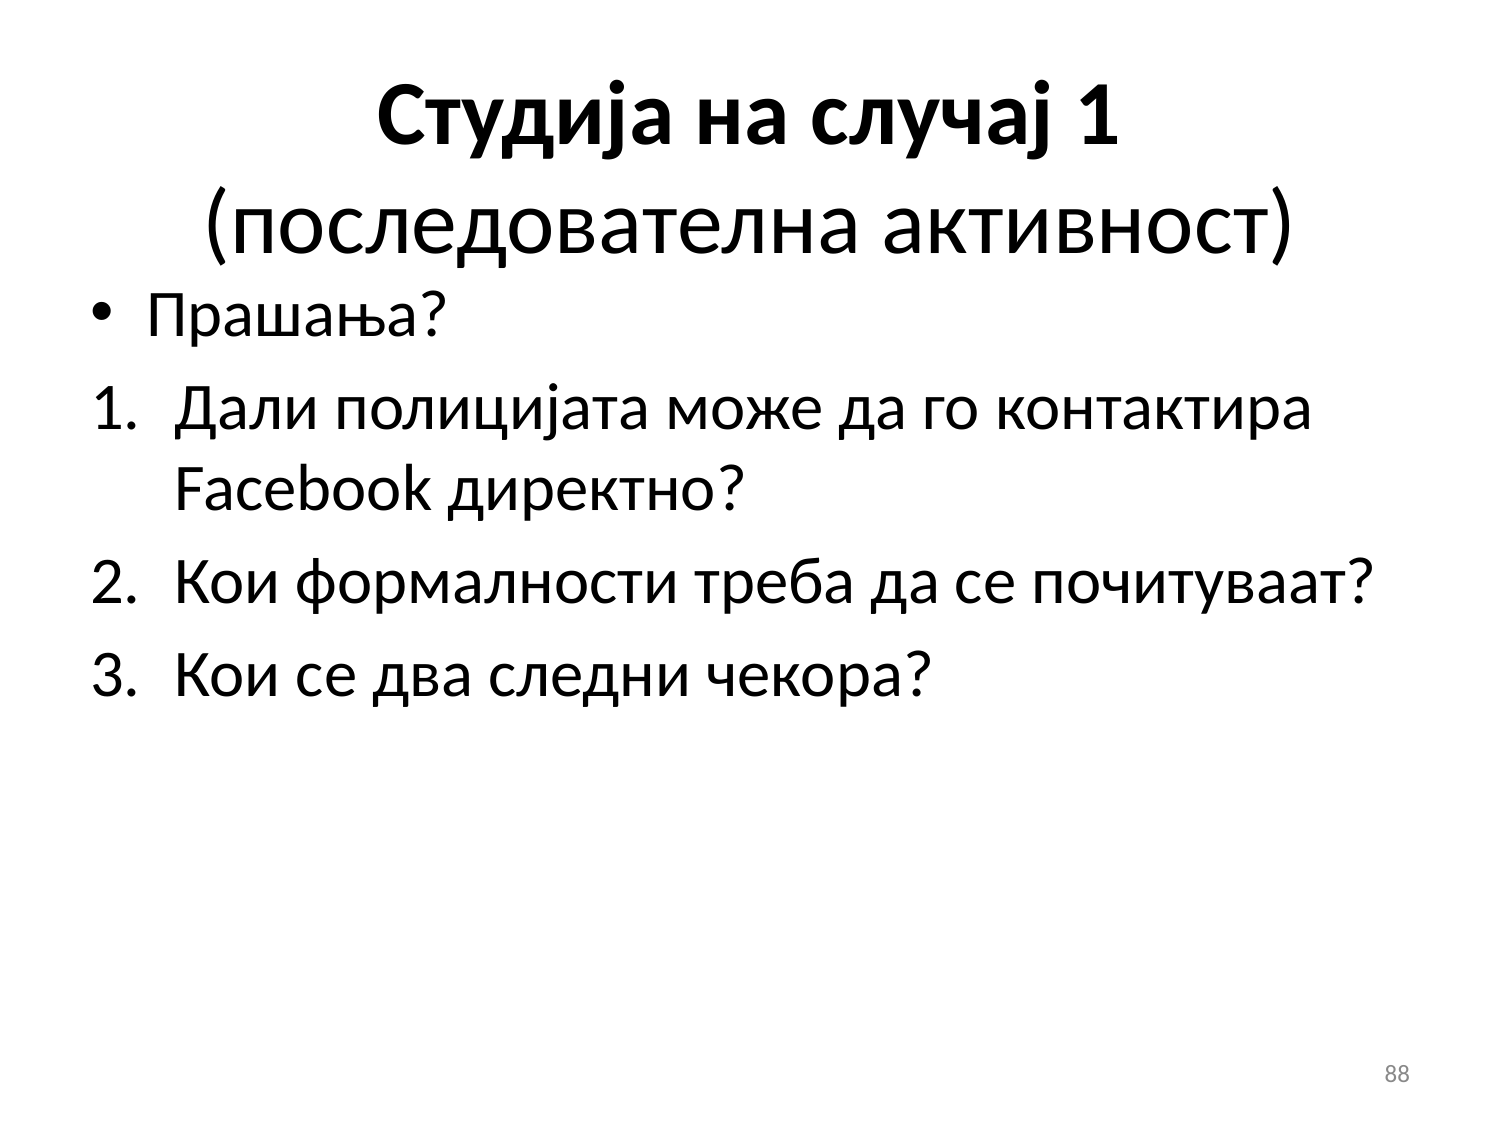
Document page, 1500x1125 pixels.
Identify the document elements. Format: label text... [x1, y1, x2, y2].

list Прашања? Дали полицијата може да го контактира Facebook директно? Кои формалности треба да се почитуваат? Кои се два следни чекора? [75, 262, 1425, 1005]
title Студија на случај 1 (последователна активност) [75, 45, 1425, 187]
slide_number 88 [1074, 1042, 1425, 1103]
